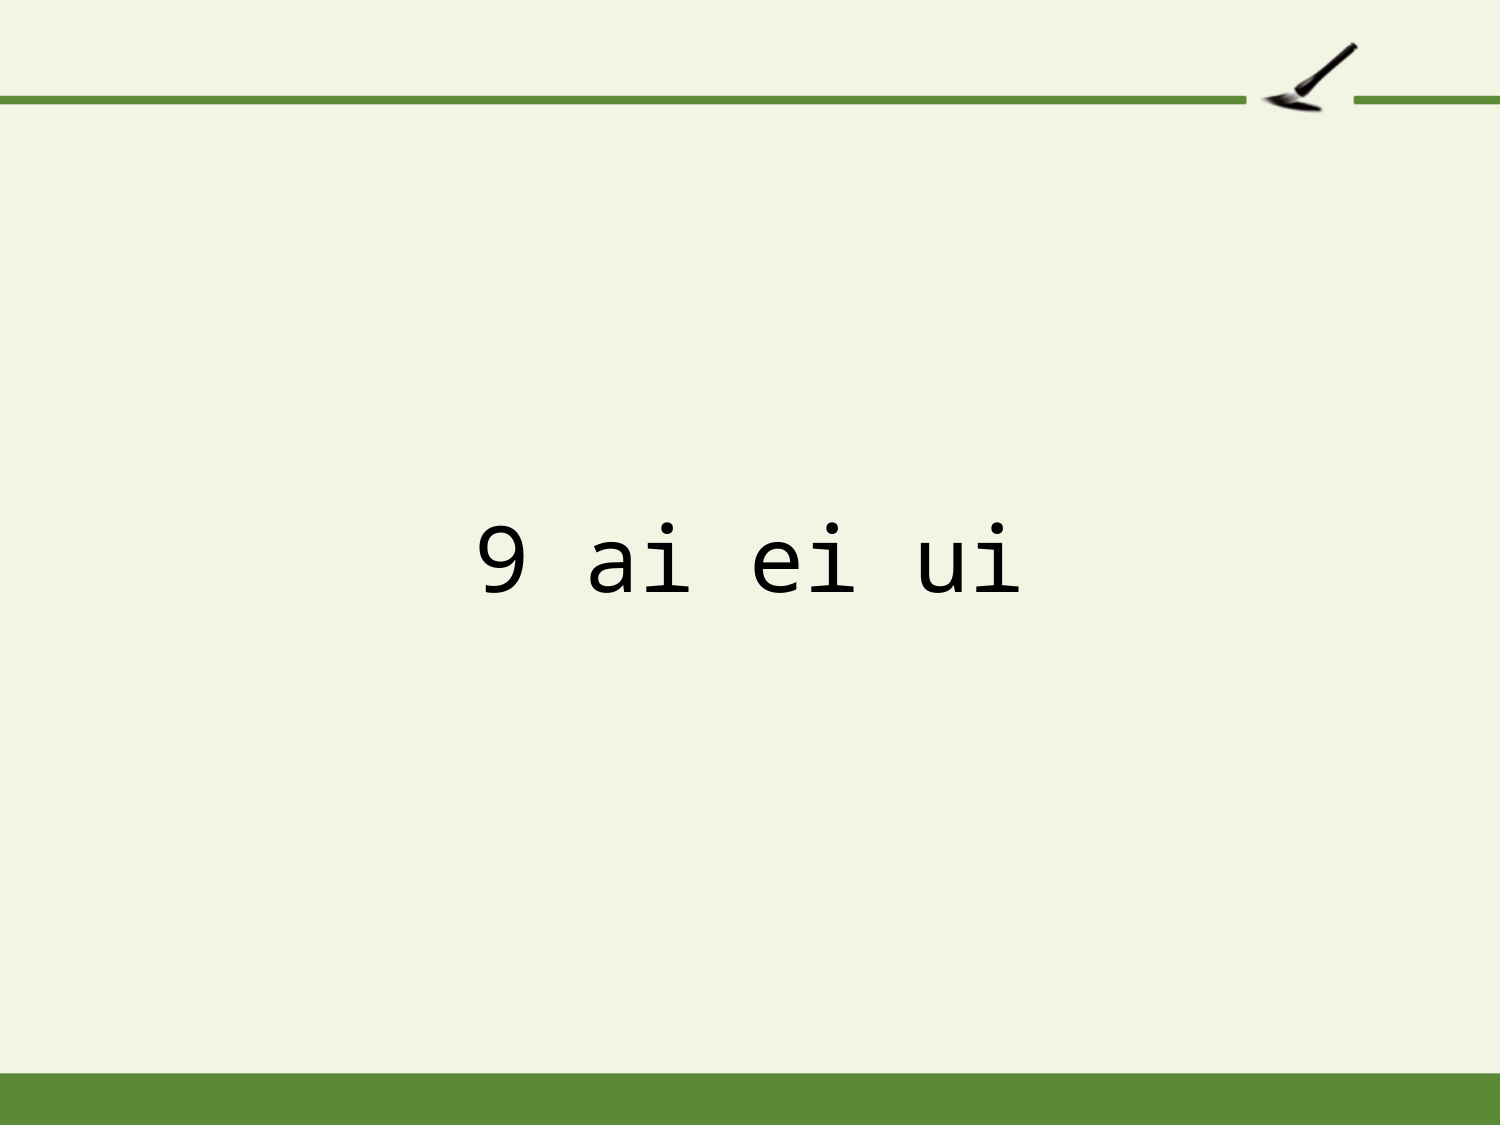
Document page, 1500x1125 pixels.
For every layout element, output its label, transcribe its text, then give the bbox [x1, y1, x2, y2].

title 9 ai ei ui [131, 453, 1369, 672]
picture [0, 0, 1500, 1125]
